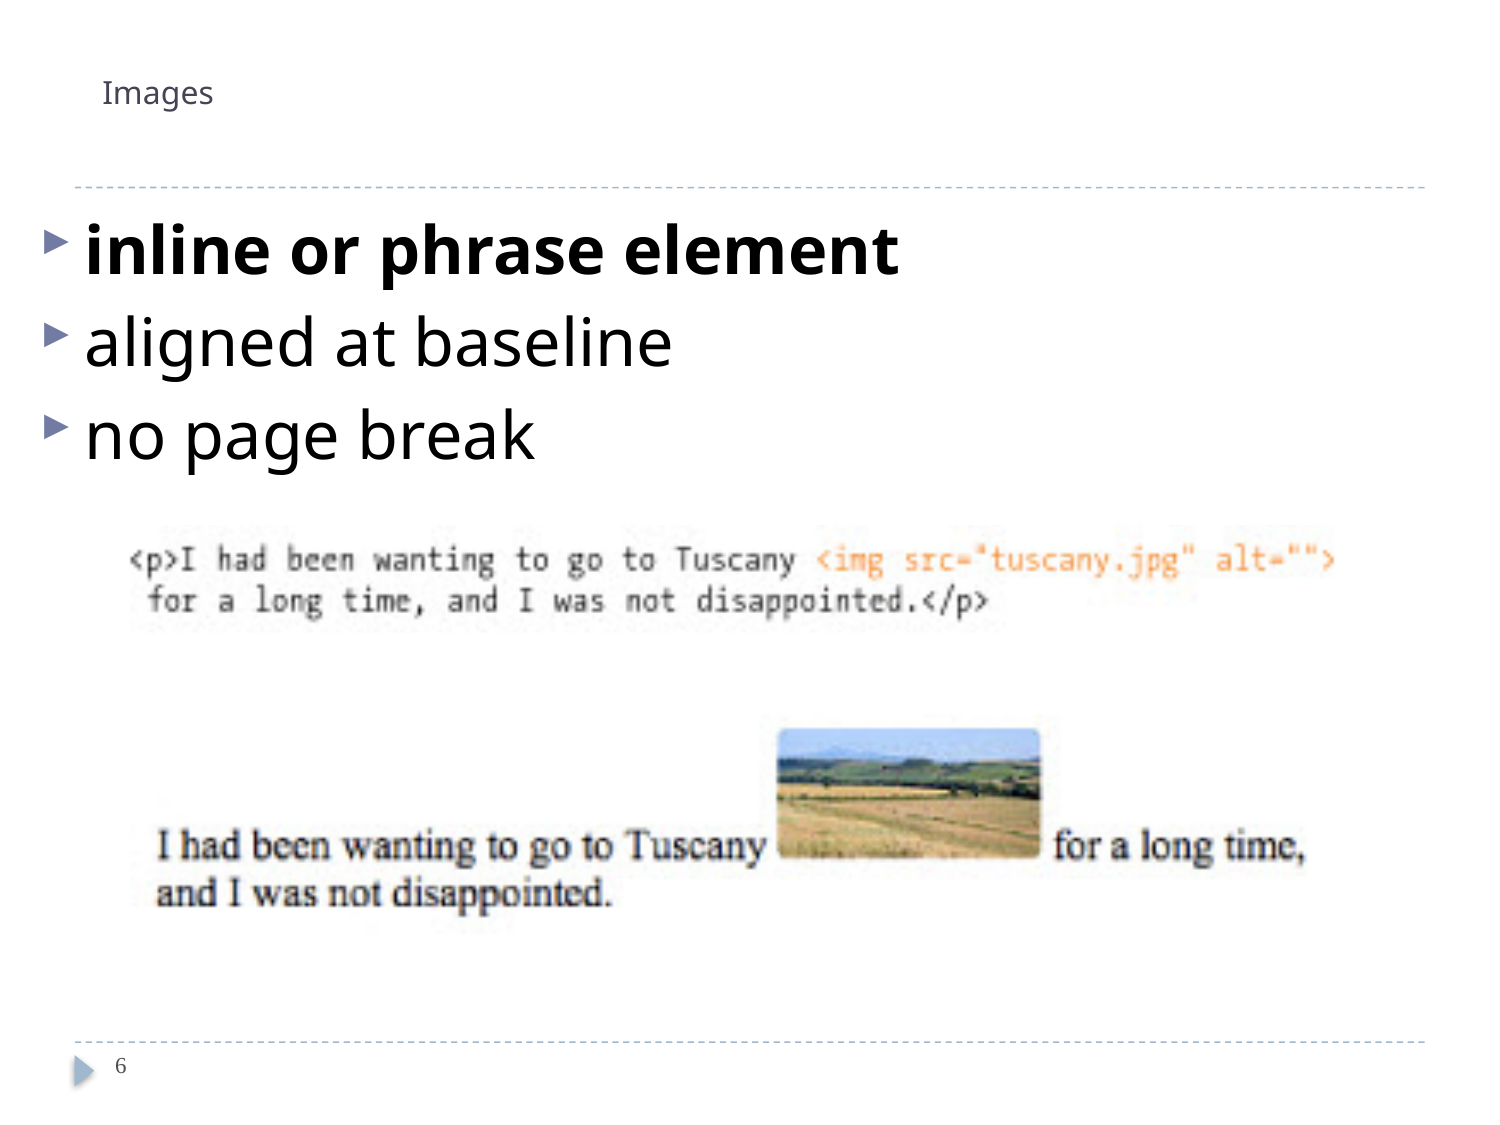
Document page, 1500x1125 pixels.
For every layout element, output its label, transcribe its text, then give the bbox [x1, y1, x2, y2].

title Images [87, 24, 1299, 118]
slide_number 6 [100, 1042, 426, 1103]
list inline or phrase element aligned at baseline no page break [24, 200, 1438, 975]
picture [49, 524, 1427, 941]
